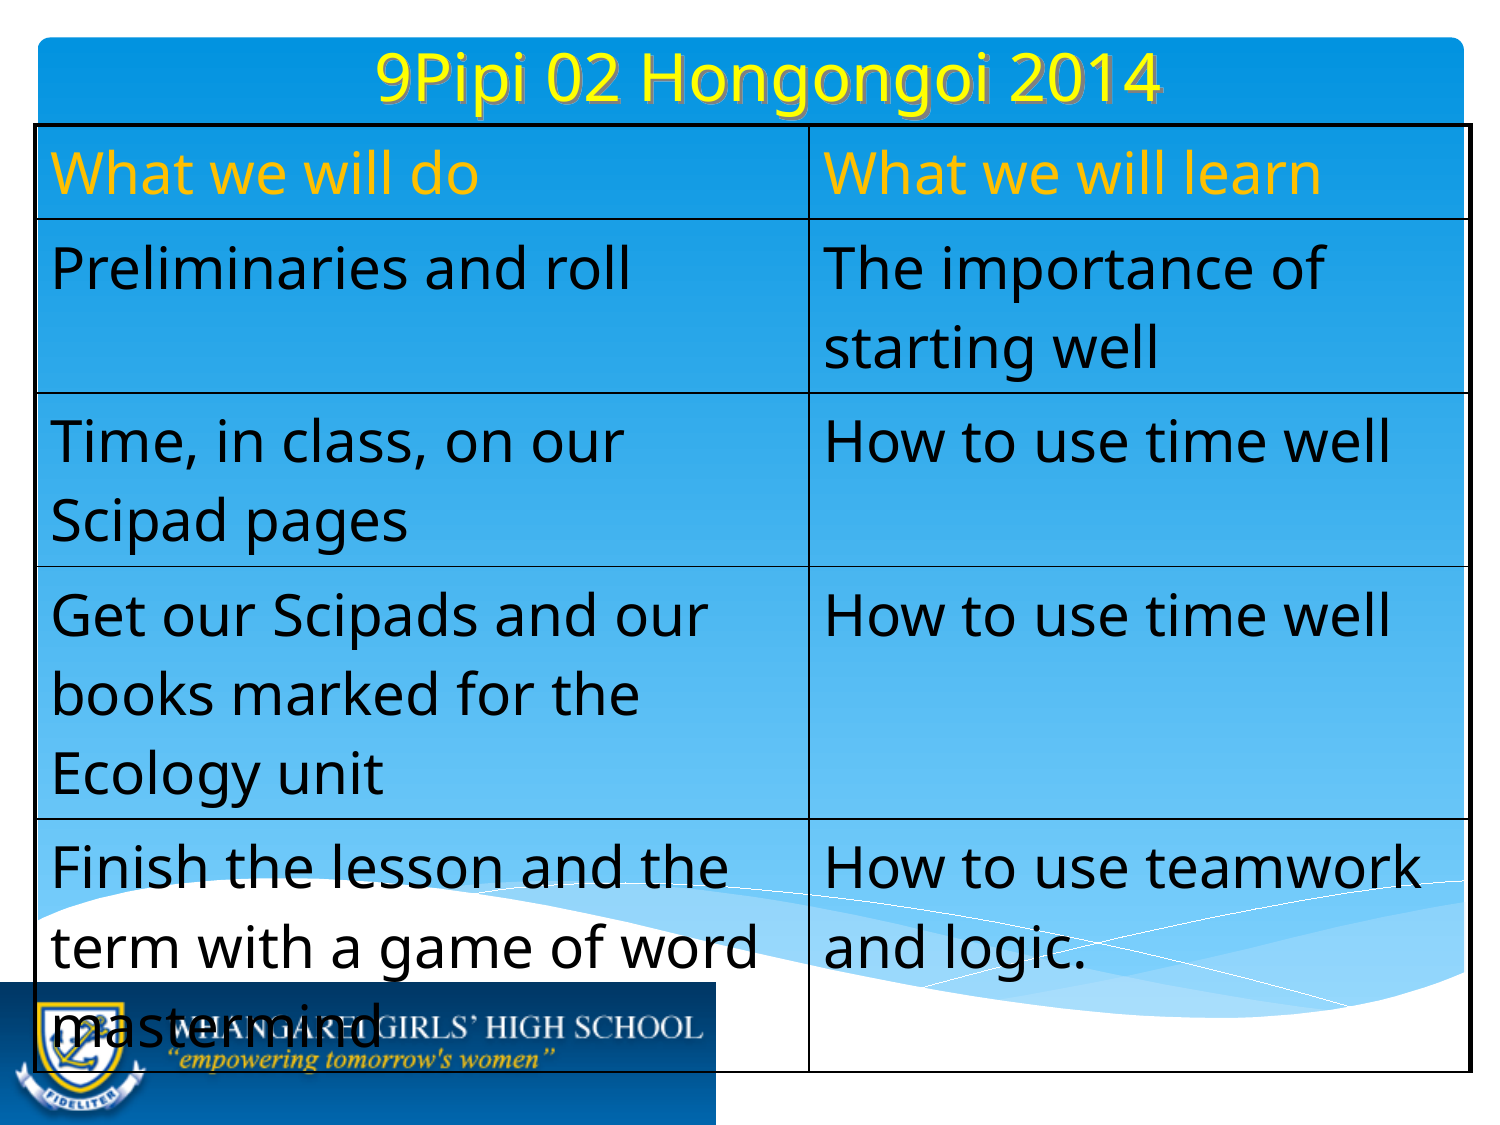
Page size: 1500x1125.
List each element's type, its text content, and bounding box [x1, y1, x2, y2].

table_header What we will learn [810, 127, 1468, 218]
table_cell How to use teamwork and logic. [810, 820, 1468, 1071]
picture [0, 982, 716, 1125]
table_cell How to use time well [810, 567, 1468, 818]
text_box 9Pipi 02 Hongongoi 2014 [162, 24, 1375, 123]
table_cell The importance of starting well [810, 220, 1468, 392]
table_cell Get our Scipads and our books marked for the Ecology unit [37, 567, 808, 818]
table_header What we will do [37, 127, 808, 218]
table_cell Preliminaries and roll [37, 220, 808, 392]
table_cell Finish the lesson and the term with a game of word mastermind [37, 820, 808, 1071]
table_cell How to use time well [810, 394, 1468, 566]
table_cell Time, in class, on our Scipad pages [37, 394, 808, 566]
